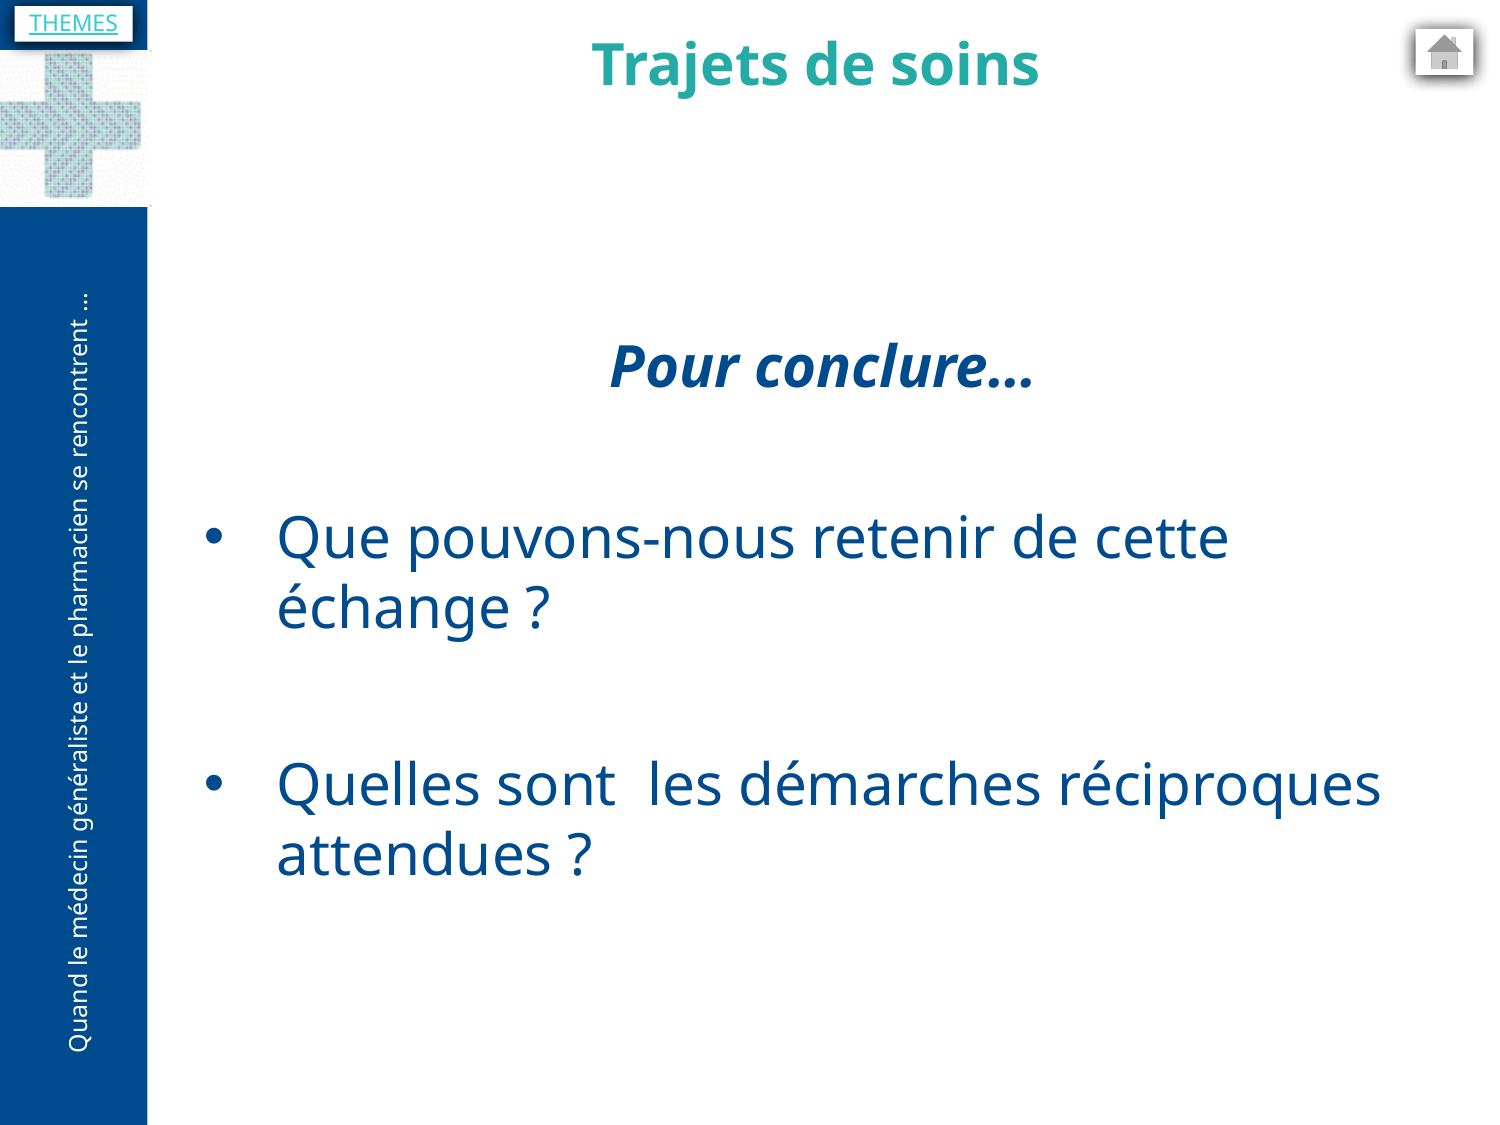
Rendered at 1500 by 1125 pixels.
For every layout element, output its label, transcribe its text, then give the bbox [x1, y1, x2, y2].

list Trajets de soins [174, 28, 1458, 121]
text_box [1415, 28, 1474, 76]
list Pour conclure… Que pouvons-nous retenir de cette échange ? Quelles sont les démarches réciproques attendues ? [189, 329, 1458, 1125]
picture [0, 50, 152, 207]
text_box THEMES [14, 5, 134, 42]
